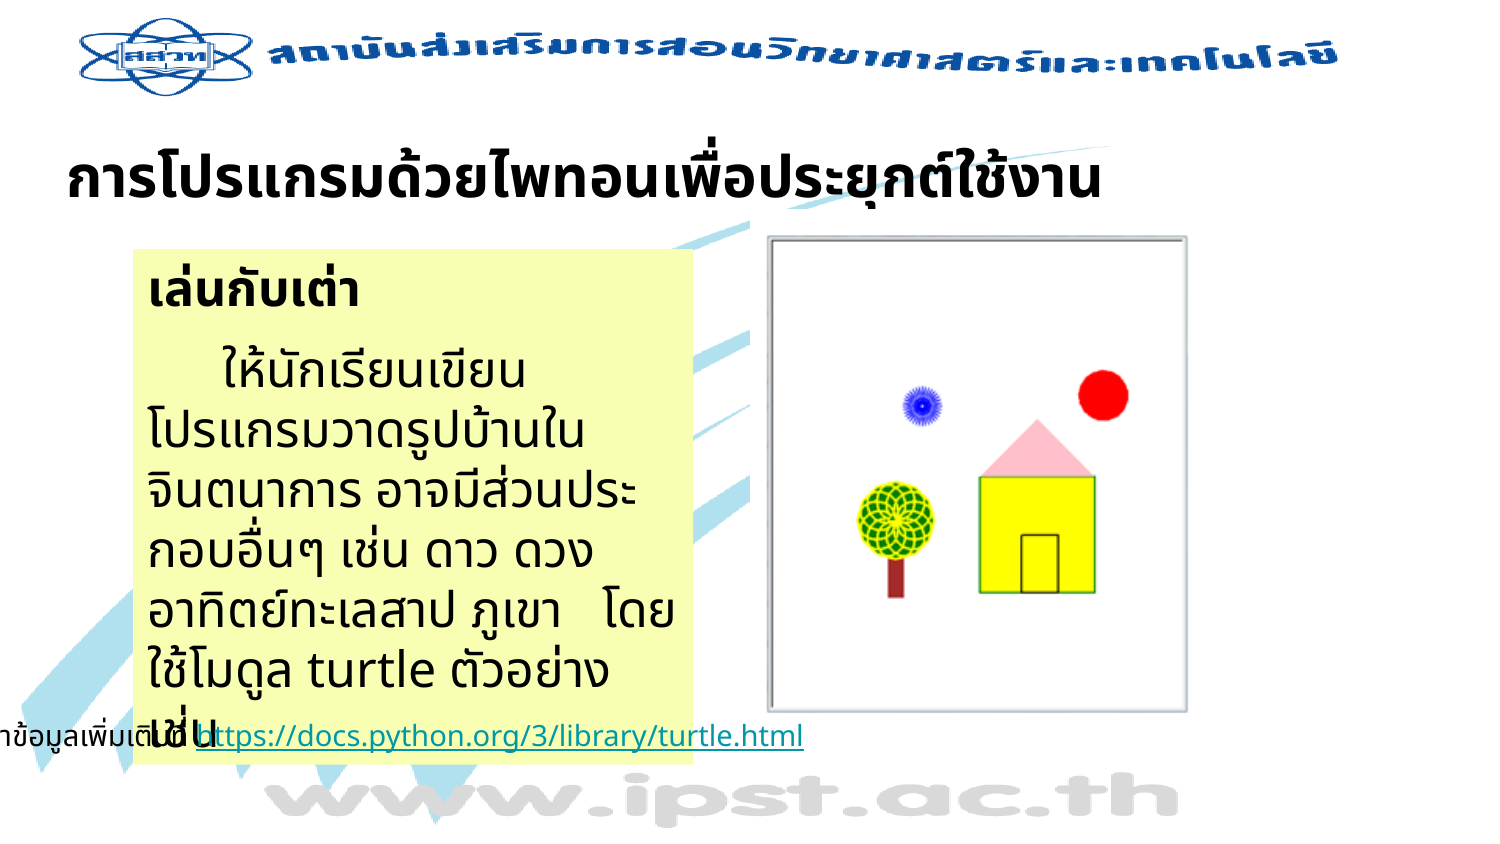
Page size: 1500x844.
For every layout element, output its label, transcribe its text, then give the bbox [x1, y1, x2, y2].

title การโปรแกรมด้วยไพทอนเพื่อประยุกต์ใช้งาน [51, 124, 1449, 219]
text_box ศึกษาข้อมูลเพิ่มเติมที่ https://docs.python.org/3/library/turtle.html [0, 709, 819, 765]
picture [0, 0, 1500, 844]
text_box เล่นกับเต่า ให้นักเรียนเขียนโปรแกรมวาดรูปบ้านในจินตนาการ อาจมีส่วนประกอบอื่นๆ เช่น ดาว ดวงอาทิตย์ทะเลสาป ภูเขา โดยใช้โมดูล turtle ตัวอย่างเช่น [133, 249, 694, 709]
